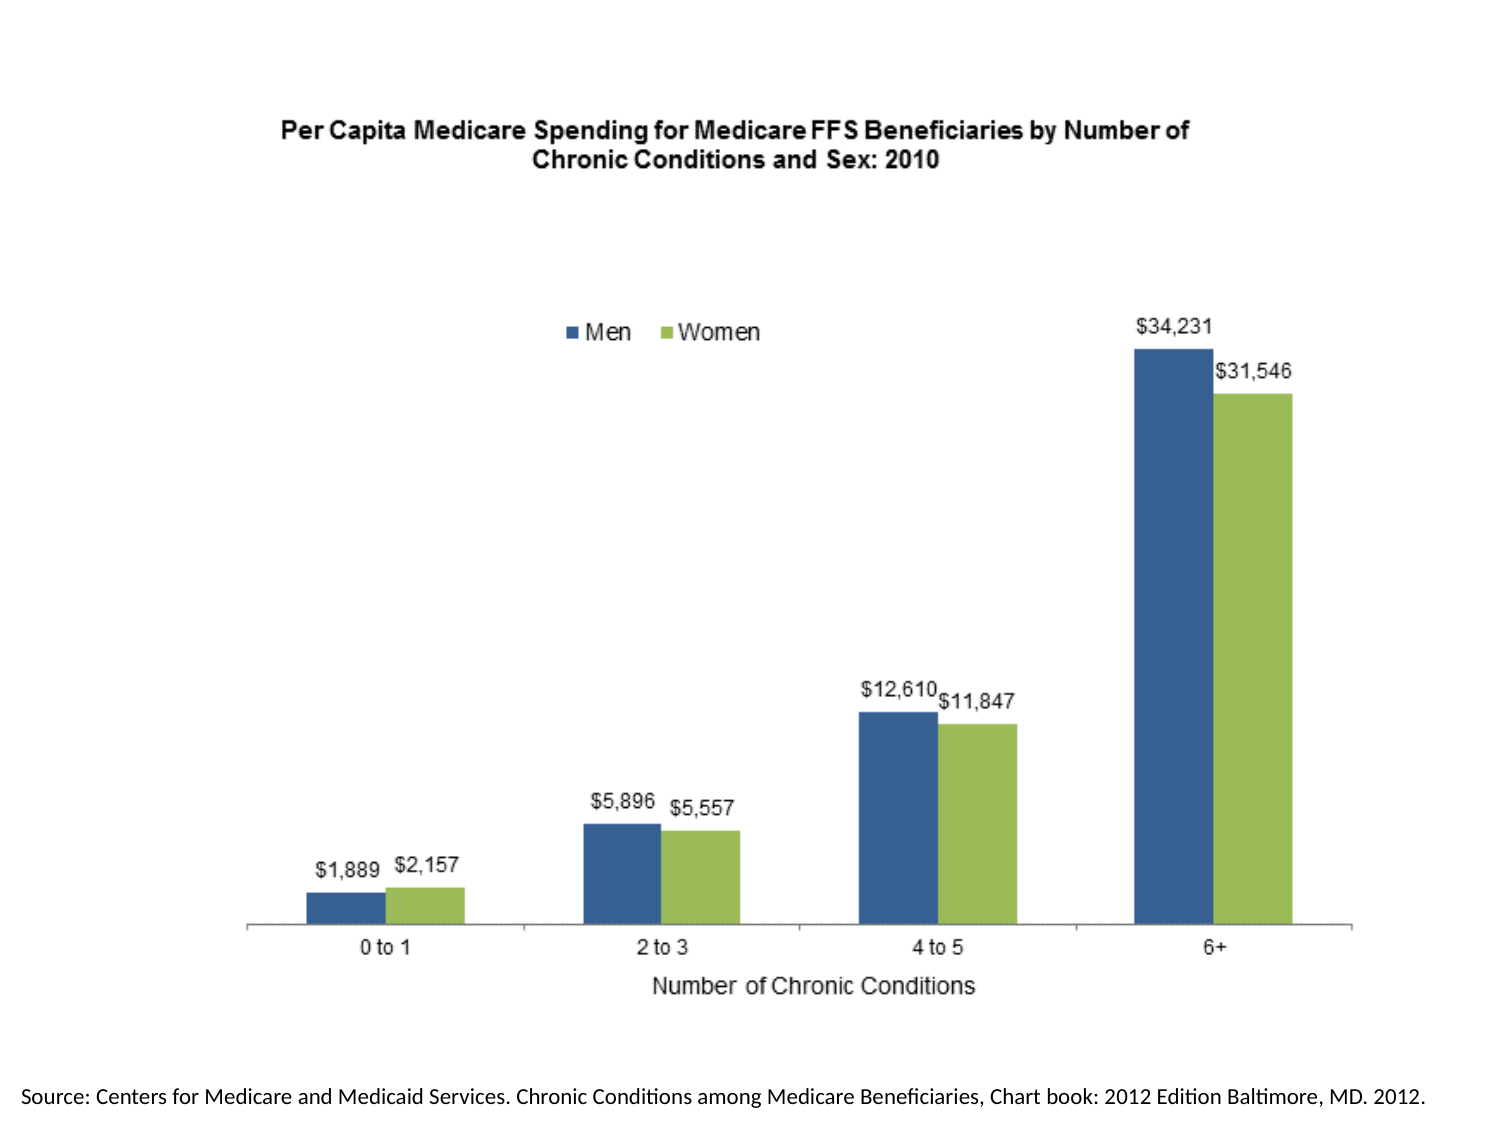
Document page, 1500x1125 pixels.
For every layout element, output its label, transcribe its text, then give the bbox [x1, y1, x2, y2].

picture [140, 62, 1360, 1041]
footer Source: Centers for Medicare and Medicaid Services. Chronic Conditions among Medicare Beneficiaries, Chart book: 2012 Edition Baltimore, MD. 2012. [0, 1065, 1450, 1125]
